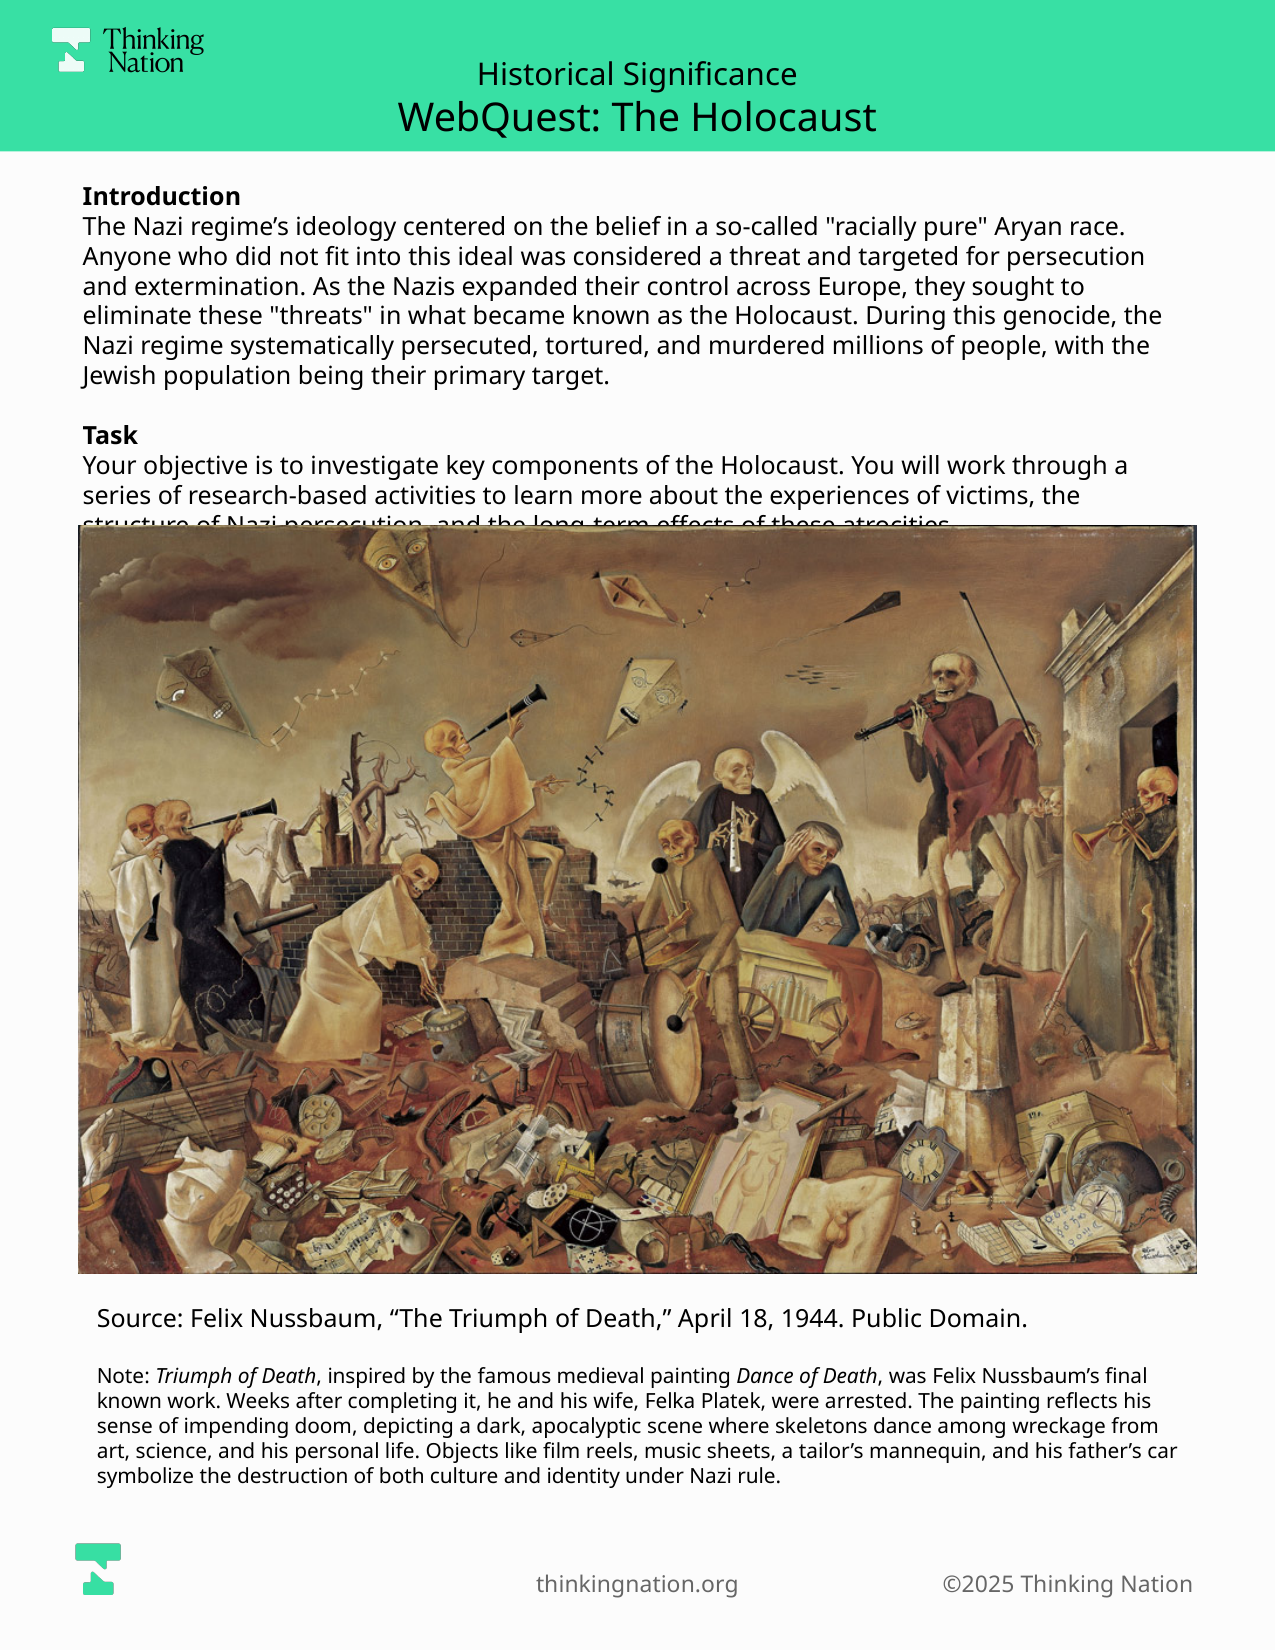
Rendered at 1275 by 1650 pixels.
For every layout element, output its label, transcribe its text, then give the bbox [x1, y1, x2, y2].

picture [78, 525, 1197, 1275]
text_box Historical Significance WebQuest: The Holocaust [0, 0, 1275, 152]
text_box ©2025 Thinking Nation [907, 1553, 1210, 1605]
picture [62, 1533, 134, 1605]
text_box thinkingnation.org [486, 1553, 789, 1605]
picture [35, 13, 210, 87]
text_box Source: Felix Nussbaum, “The Triumph of Death,” April 18, 1944. Public Domain. Note: Triumph of Death, inspired by the famous medieval painting Dance of Death, was Felix Nussbaum’s final known work. Weeks after completing it, he and his wife, Felka Platek, were arrested. The painting reflects his sense of impending doom, depicting a dark, apocalyptic scene where skeletons dance among wreckage from art, science, and his personal life. Objects like film reels, music sheets, a tailor’s mannequin, and his father’s car symbolize the destruction of both culture and identity under Nazi rule. [81, 1287, 1200, 1335]
text_box Introduction The Nazi regime’s ideology centered on the belief in a so-called "racially pure" Aryan race. Anyone who did not fit into this ideal was considered a threat and targeted for persecution and extermination. As the Nazis expanded their control across Europe, they sought to eliminate these "threats" in what became known as the Holocaust. During this genocide, the Nazi regime systematically persecuted, tortured, and murdered millions of people, with the Jewish population being their primary target. Task Your objective is to investigate key components of the Holocaust. You will work through a series of research-based activities to learn more about the experiences of victims, the structure of Nazi persecution, and the long-term effects of these atrocities. [67, 165, 1208, 585]
